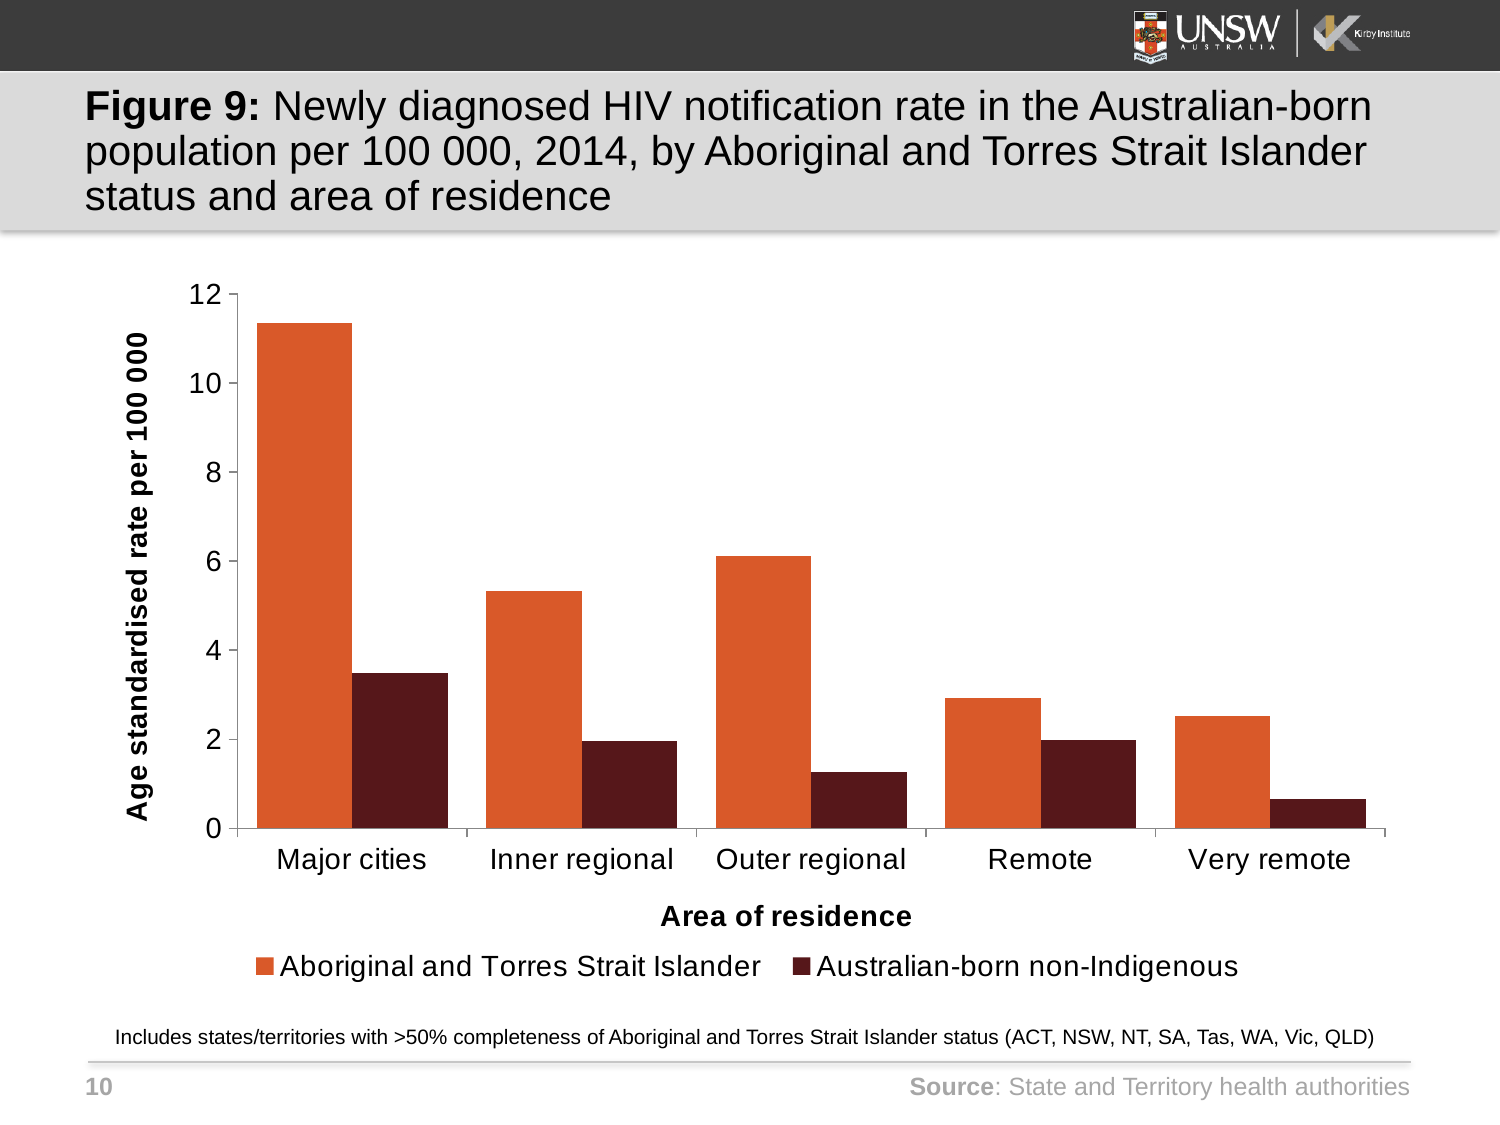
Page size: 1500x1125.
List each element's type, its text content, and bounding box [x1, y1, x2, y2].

title Figure 9: Newly diagnosed HIV notification rate in the Australian‑born population per 100 000, 2014, by Aboriginal and Torres Strait Islander status and area of residence [85, 84, 1412, 216]
chart [84, 262, 1412, 1023]
text_box Includes states/territories with >50% completeness of Aboriginal and Torres Strait Islander status (ACT, NSW, NT, SA, Tas, WA, Vic, QLD) [100, 1016, 1424, 1057]
picture [0, 0, 1500, 71]
slide_number 10 [85, 1070, 195, 1112]
list Source: State and Territory health authorities [262, 1070, 1412, 1112]
